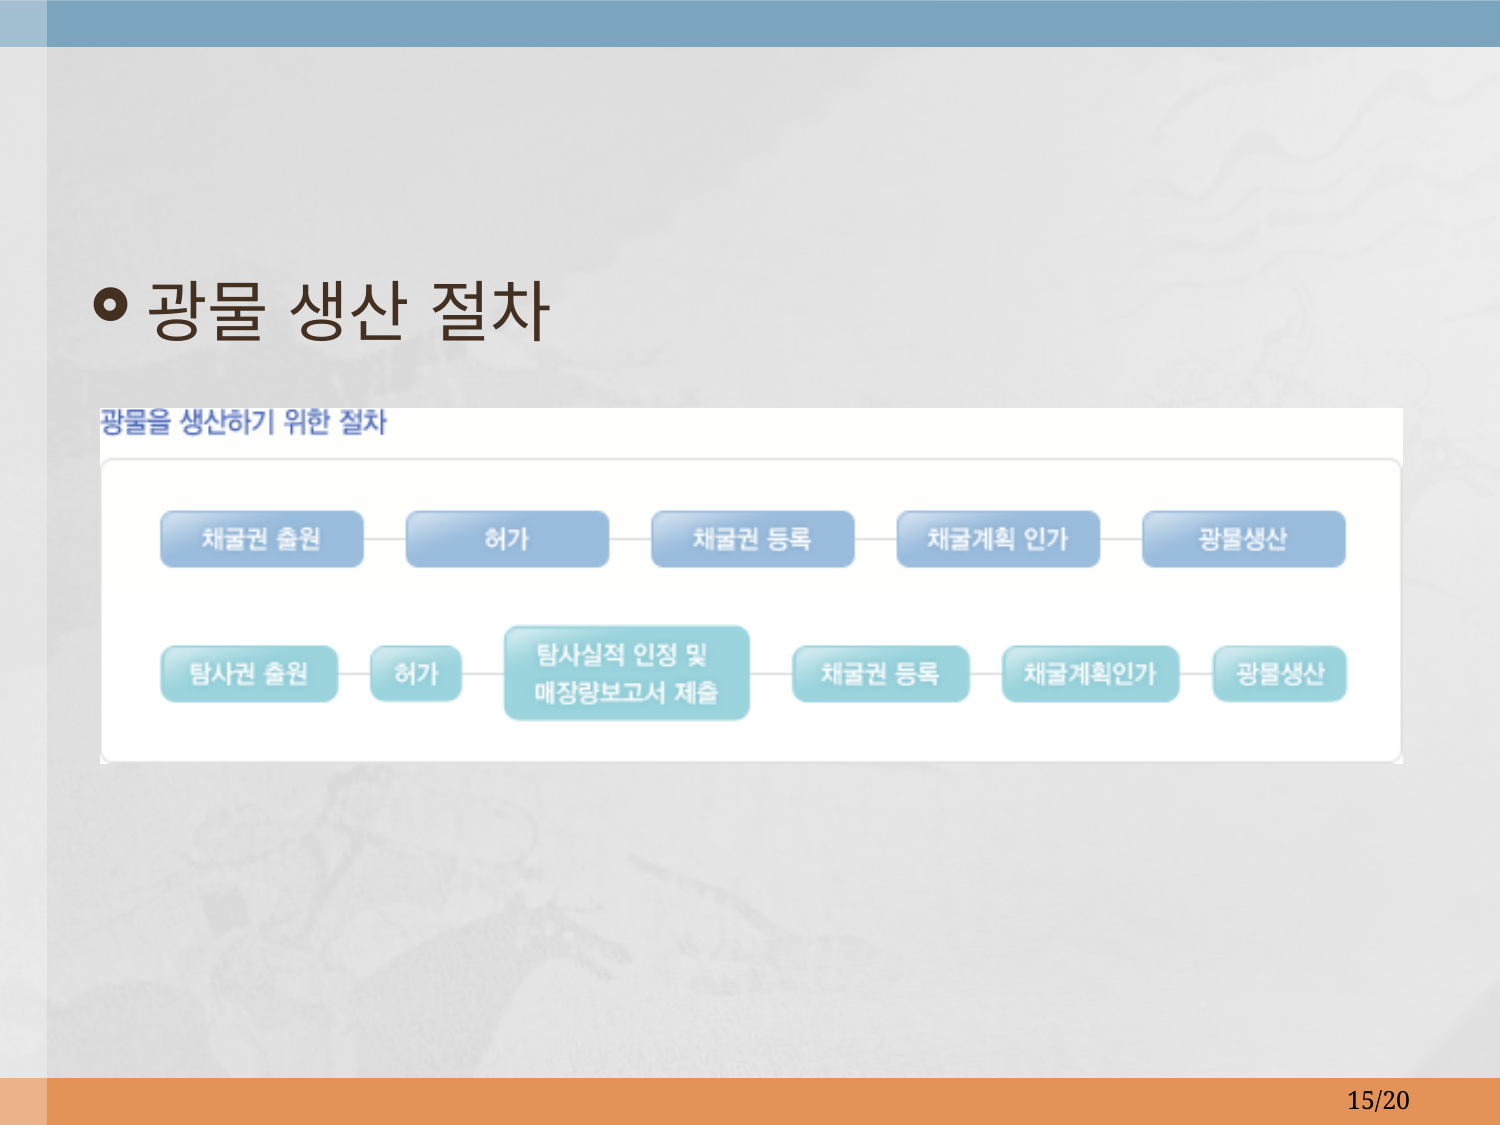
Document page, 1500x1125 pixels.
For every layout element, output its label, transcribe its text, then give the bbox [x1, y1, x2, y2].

list 광물 생산 절차 [75, 262, 1425, 1005]
slide_number 15 [1074, 1078, 1425, 1125]
picture [100, 408, 1403, 764]
